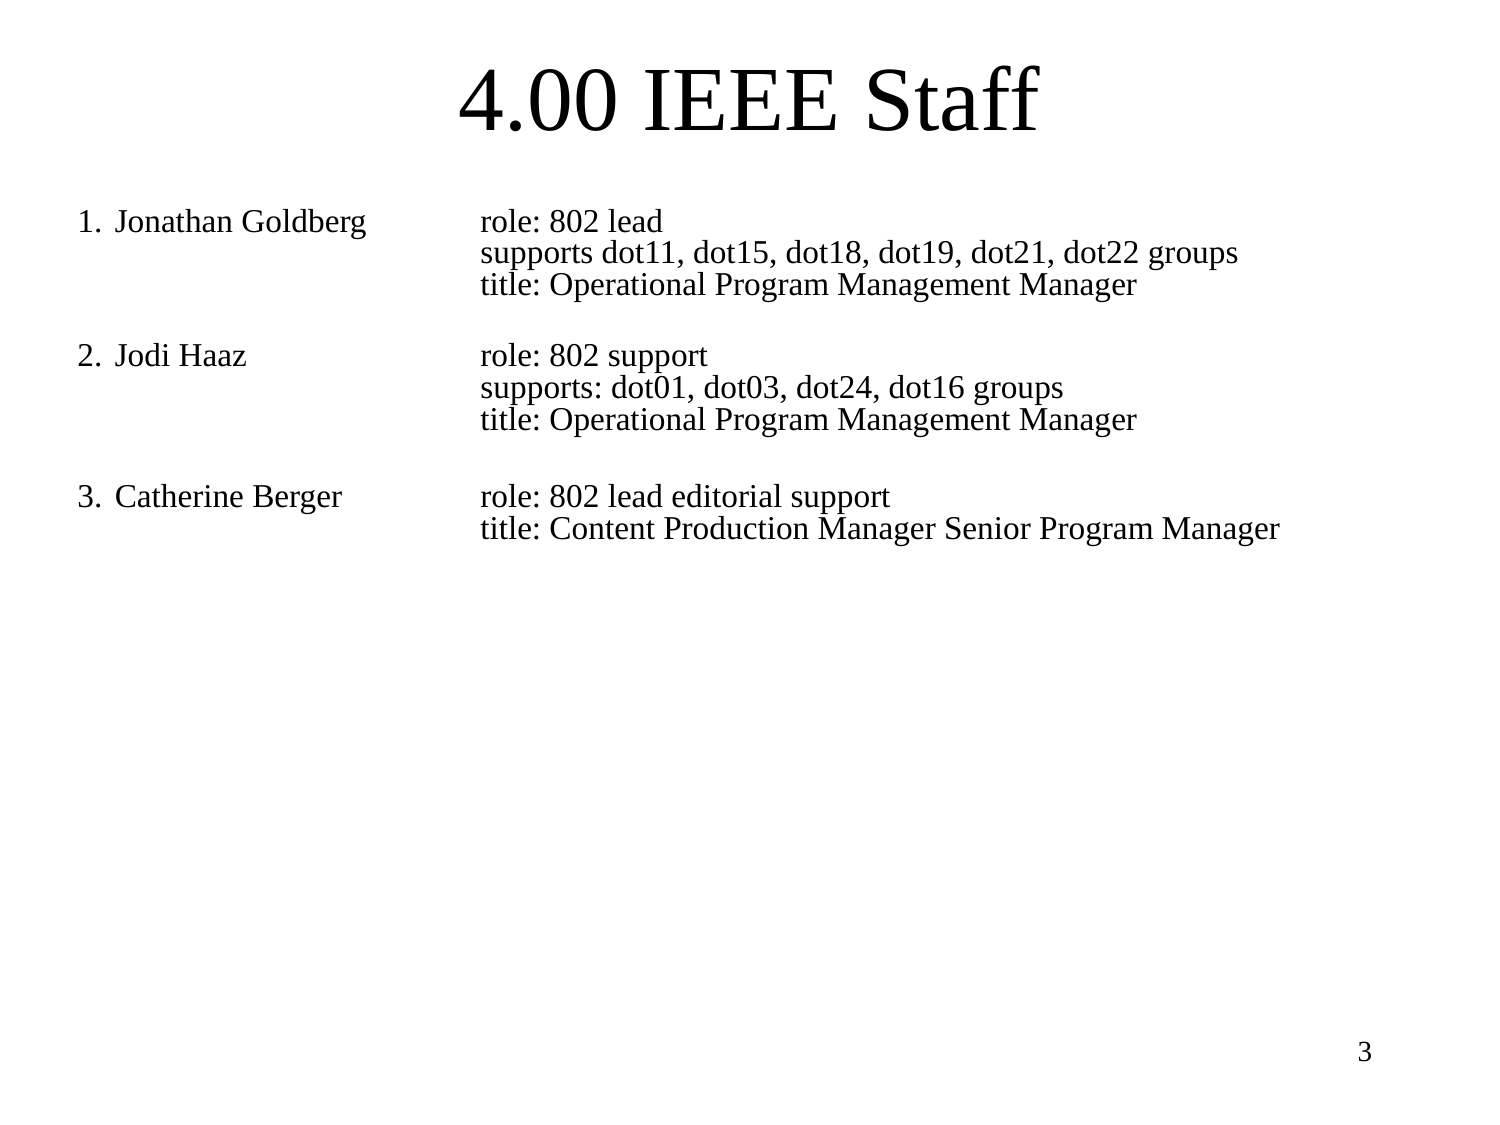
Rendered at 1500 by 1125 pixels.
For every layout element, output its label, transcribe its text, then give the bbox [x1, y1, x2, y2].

slide_number 3 [1074, 1026, 1388, 1101]
title 4.00 IEEE Staff [112, 0, 1388, 162]
list Jonathan Goldberg role: 802 lead supports dot11, dot15, dot18, dot19, dot21, dot22 groups title: Operational Program Management Manager Jodi Haaz role: 802 support supports: dot01, dot03, dot24, dot16 groups title: Operational Program Management Manager Catherine Berger role: 802 lead editorial support title: Content Production Manager Senior Program Manager [62, 162, 1463, 1026]
